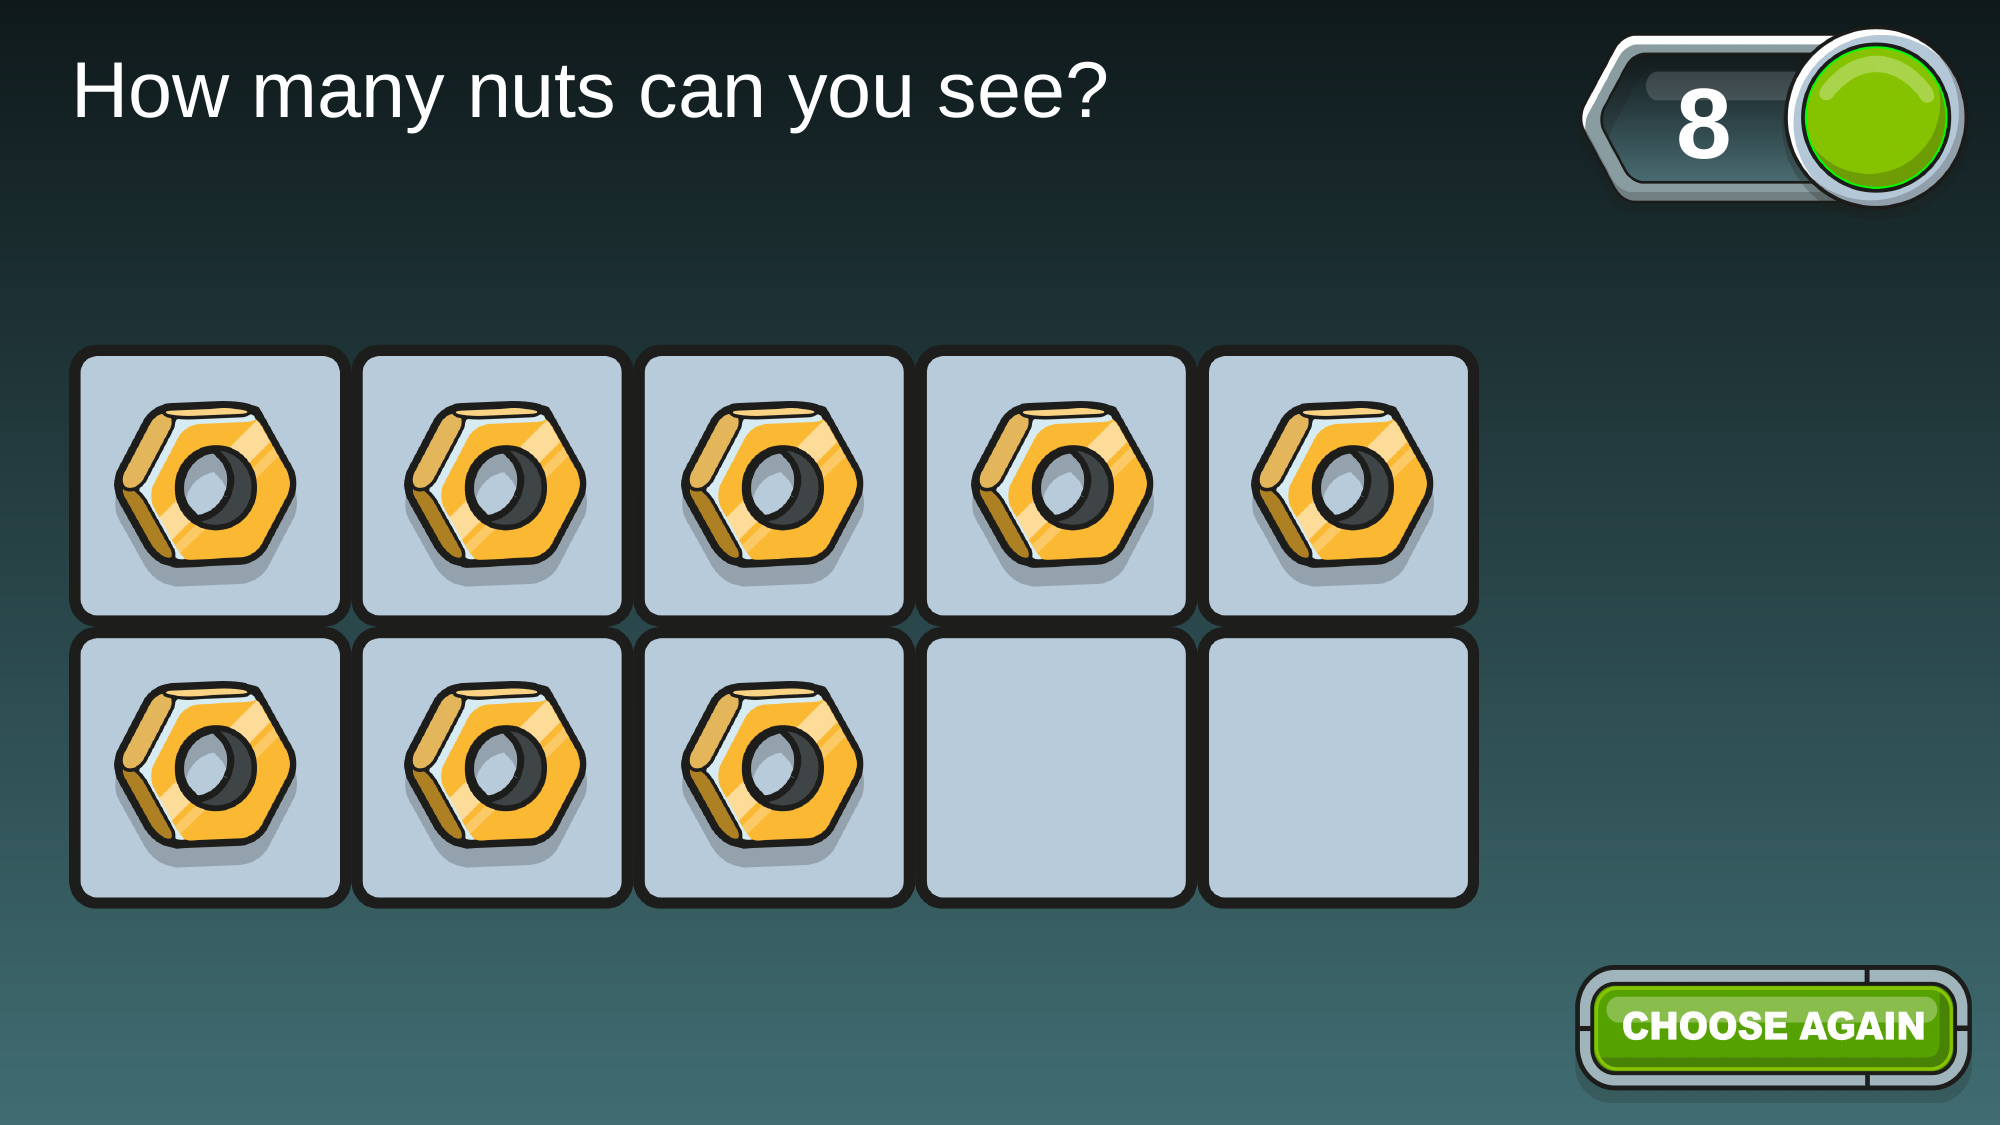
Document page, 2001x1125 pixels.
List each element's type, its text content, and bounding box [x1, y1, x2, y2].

picture [69, 344, 1479, 910]
picture [1575, 965, 1972, 1104]
text_box How many nuts can you see? [55, 30, 1183, 182]
picture [1575, 25, 1971, 221]
